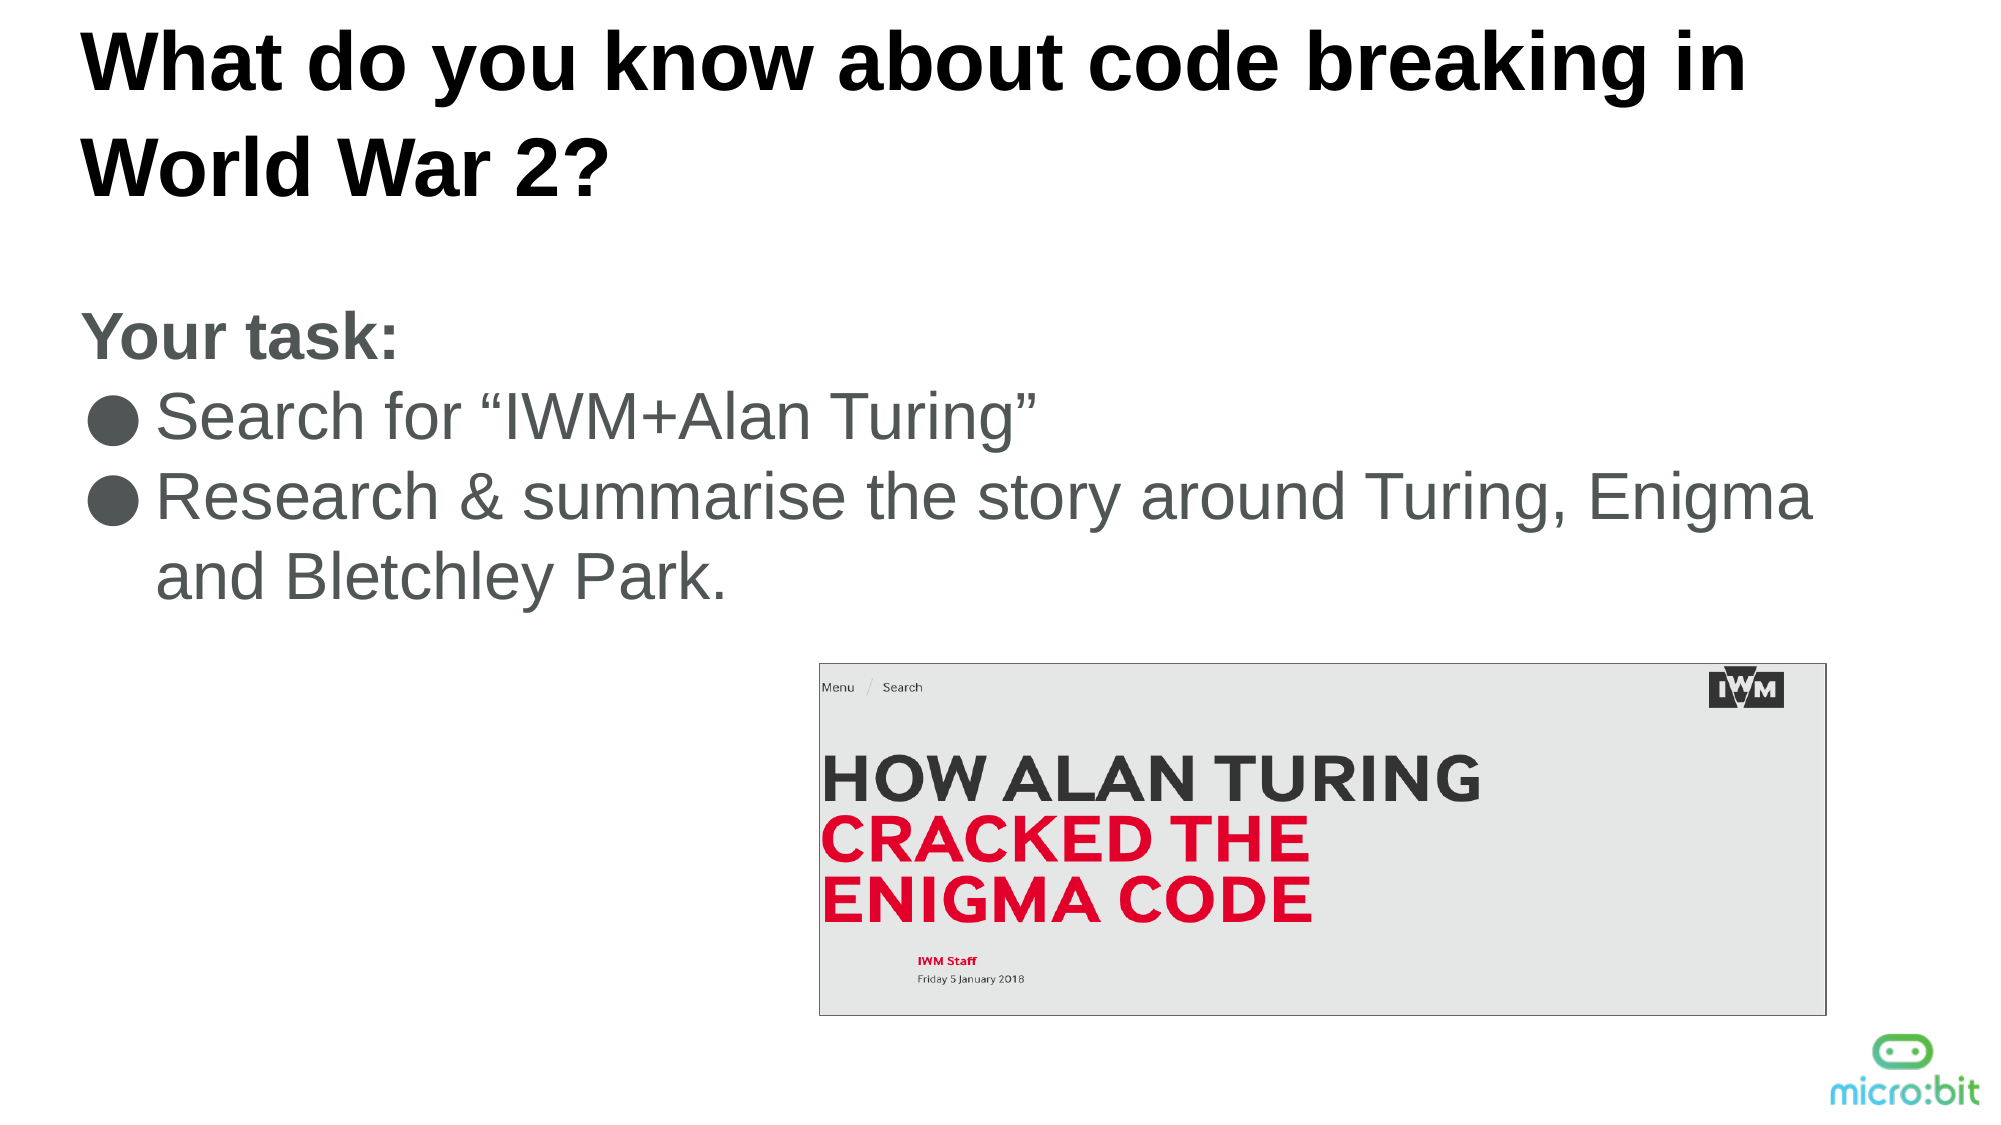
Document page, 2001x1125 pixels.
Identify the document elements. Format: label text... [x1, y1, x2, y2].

picture [819, 664, 1826, 1016]
text_box What do you know about code breaking in World War 2? Your task: Search for “IWM+Alan Turing” Research & summarise the story around Turing, Enigma and Bletchley Park. [65, 0, 1956, 1039]
picture [1830, 1029, 1980, 1106]
